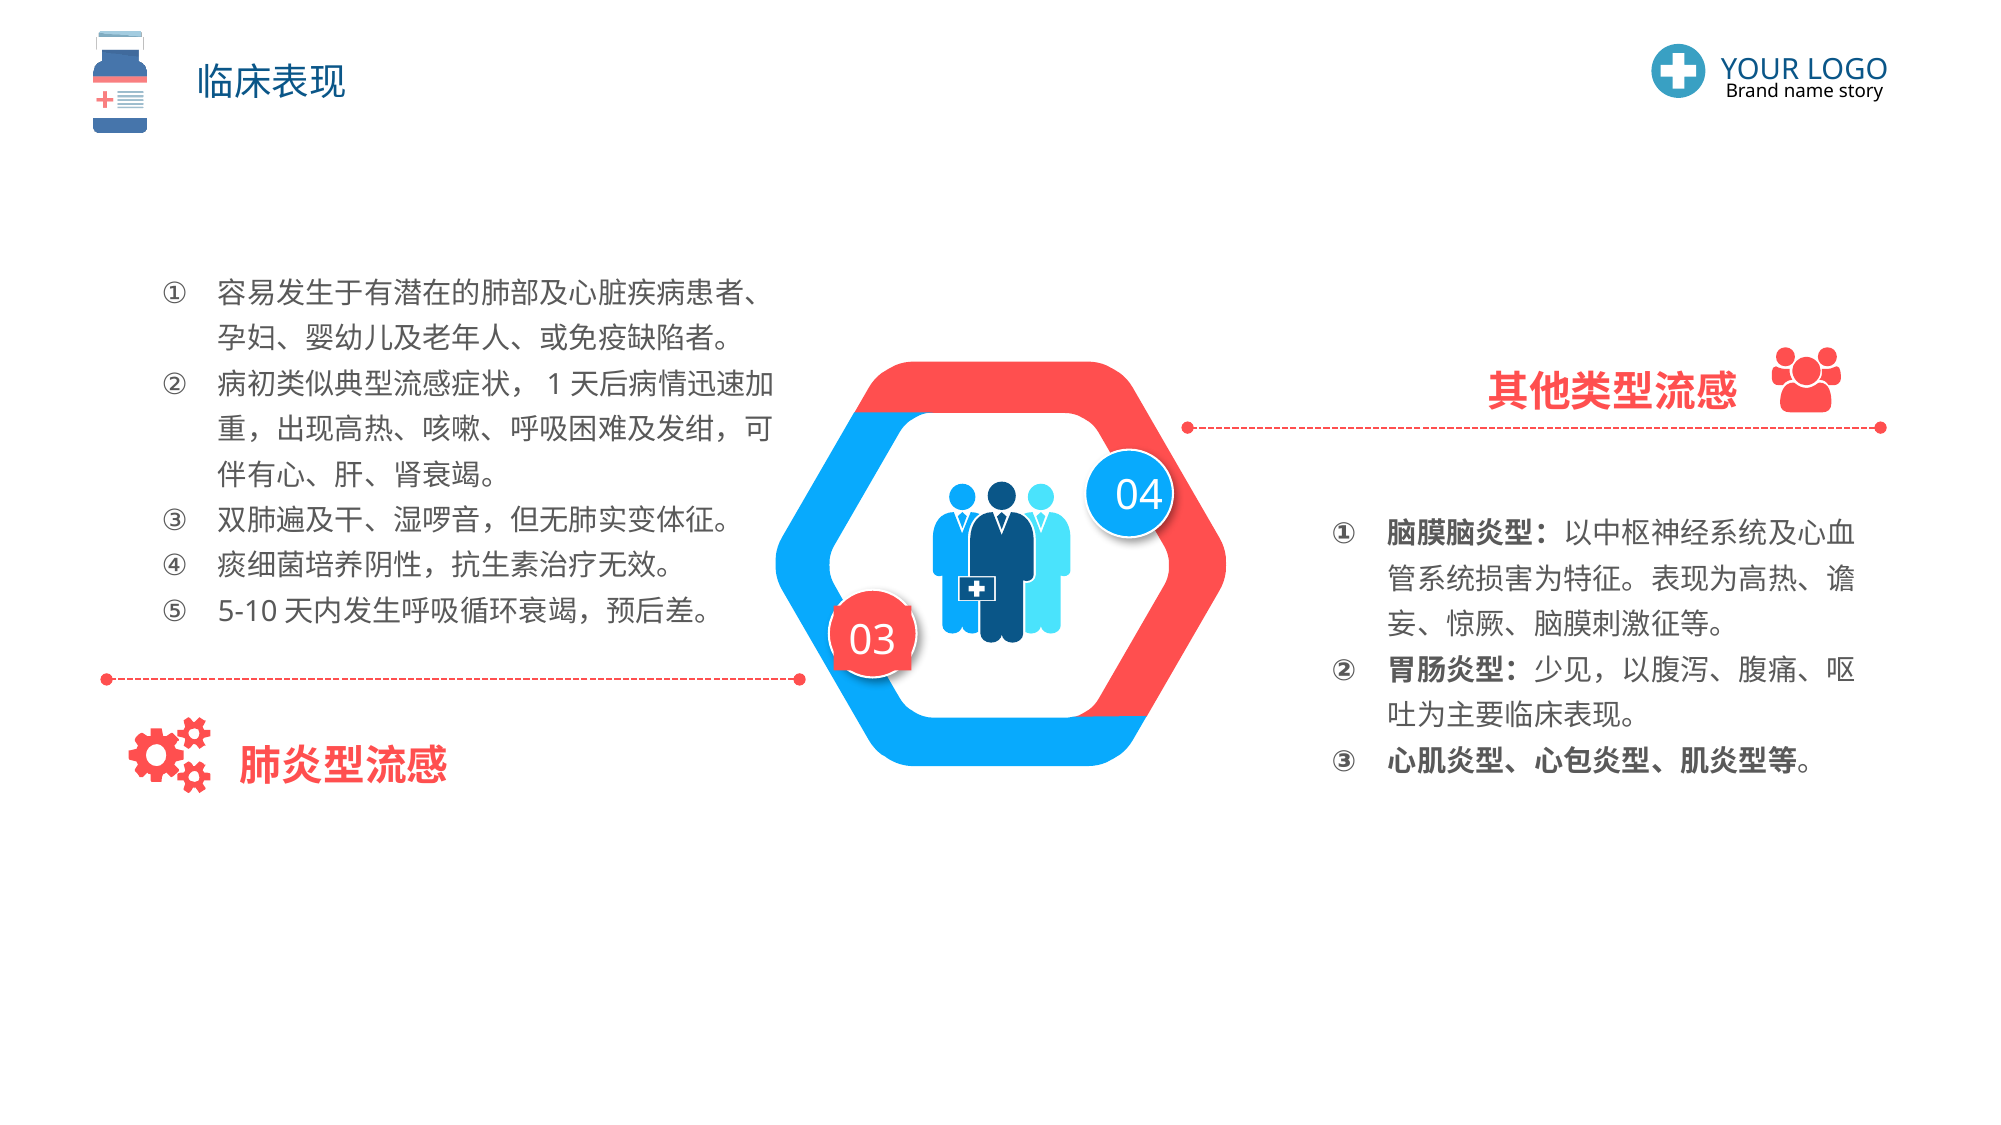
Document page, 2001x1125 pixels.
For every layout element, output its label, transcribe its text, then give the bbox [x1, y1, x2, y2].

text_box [1651, 35, 1935, 110]
text_box 其他类型流感 [1280, 342, 1753, 422]
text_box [826, 589, 919, 678]
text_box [932, 481, 1071, 643]
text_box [1085, 449, 1187, 538]
text_box [1771, 366, 1793, 386]
text_box [831, 678, 1149, 768]
picture [68, 5, 210, 156]
text_box 肺炎型流感 [225, 716, 721, 797]
text_box [854, 360, 1170, 449]
text_box [1076, 479, 1228, 715]
text_box 脑膜脑炎型：以中枢神经系统及心血管系统损害为特征。表现为高热、谵妄、惊厥、脑膜刺激征等。 胃肠炎型：少见，以腹泻、腹痛、呕吐为主要临床表现。 心肌炎型、心包炎型、肌炎型等。 [1316, 496, 1881, 785]
text_box [774, 411, 934, 668]
text_box 容易发生于有潜在的肺部及心脏疾病患者、孕妇、婴幼儿及老年人、或免疫缺陷者。 病初类似典型流感症状，1天后病情迅速加重，出现高热、咳嗽、呼吸困难及发绀，可伴有心、肝、肾衰竭。 双肺遍及干、湿啰音，但无肺实变体征。 痰细菌培养阴性，抗生素治疗无效。 5-10天内发生呼吸循环衰竭，预后差。 [146, 256, 799, 635]
text_box [128, 717, 211, 794]
text_box [1776, 347, 1841, 413]
